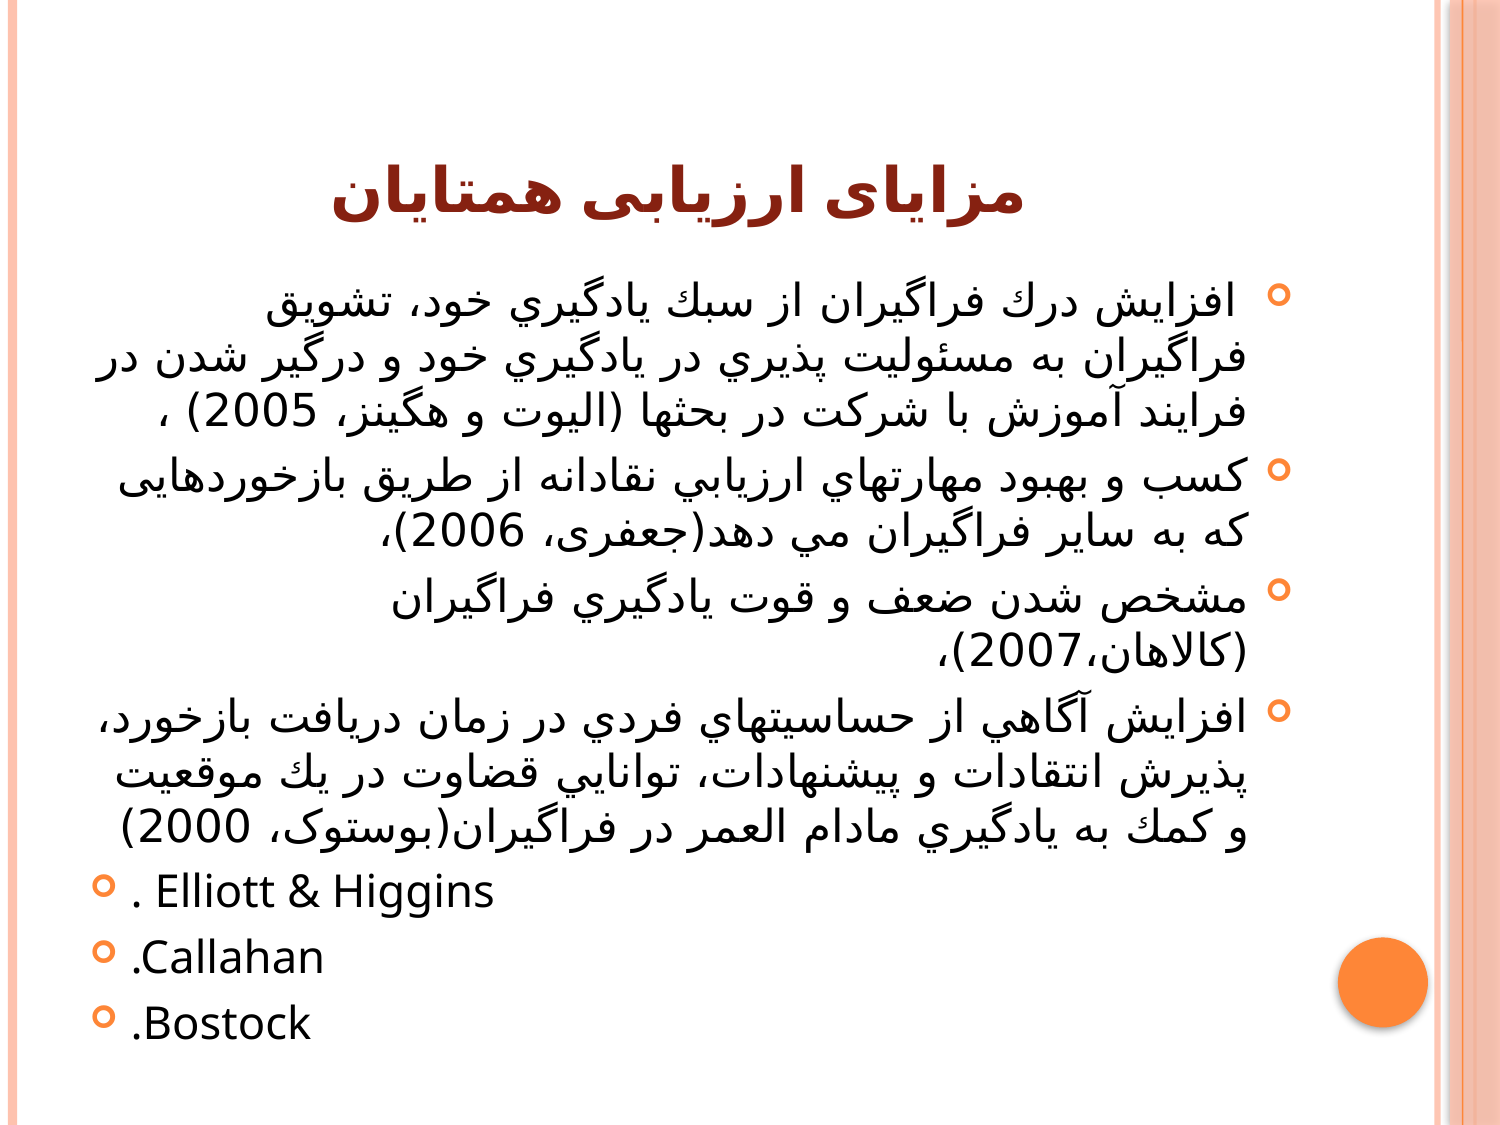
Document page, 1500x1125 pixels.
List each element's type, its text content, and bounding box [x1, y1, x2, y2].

title مزایای ارزیابی همتایان [75, 45, 1300, 233]
list افزايش درك فراگيران از سبك يادگيري خود، تشويق فراگيران به مسئوليت پذيري در يادگيري خود و درگير شدن در فرايند آموزش با شركت در بحثها (الیوت و هگینز، 2005) ، كسب و بهبود مهارتهاي ارزيابي نقادانه از طريق بازخوردهایی كه به ساير فراگيران مي دهد(جعفری، 2006)، مشخص شدن ضعف و قوت يادگيري فراگیران (کالاهان،2007)، افزايش آگاهي از حساسيتهاي فردي در زمان دريافت بازخورد، پذیرش انتقادات و پيشنهادات، توانايي قضاوت در يك موقعيت و کمك به يادگيري مادام العمر در فراگيران(بوستوک، 2000) . Elliott & Higgins .Callahan .Bostock [75, 264, 1306, 1059]
